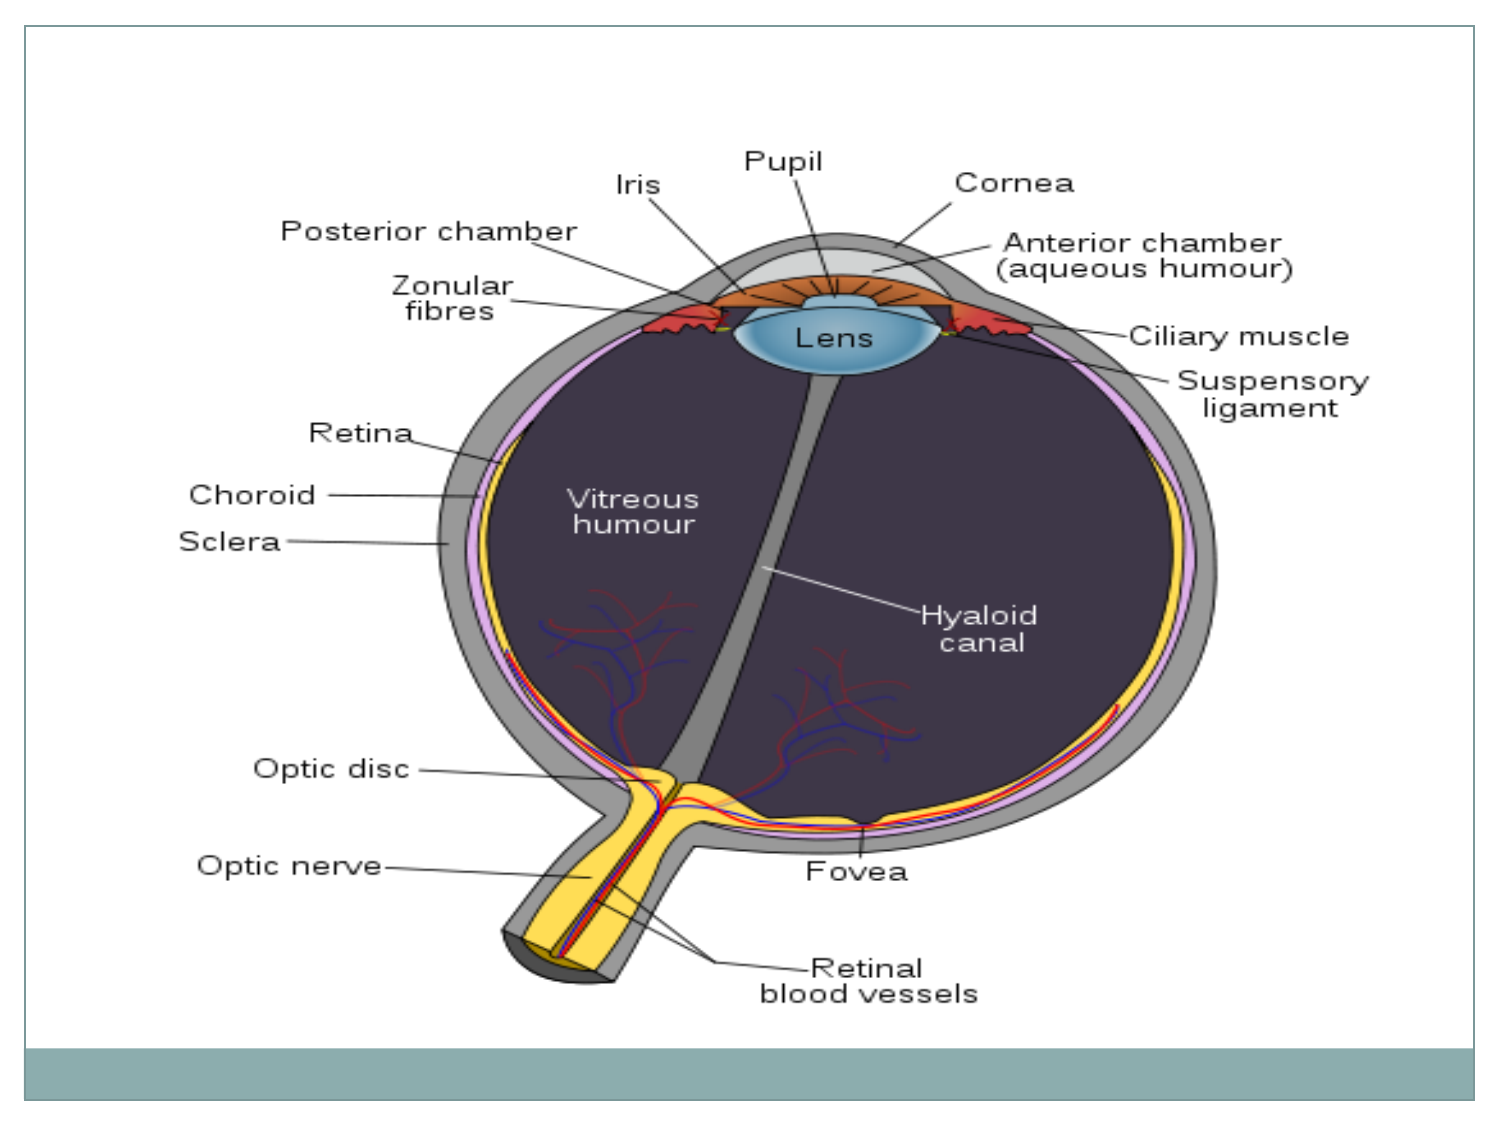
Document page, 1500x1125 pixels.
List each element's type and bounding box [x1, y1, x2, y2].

picture [112, 74, 1413, 1076]
